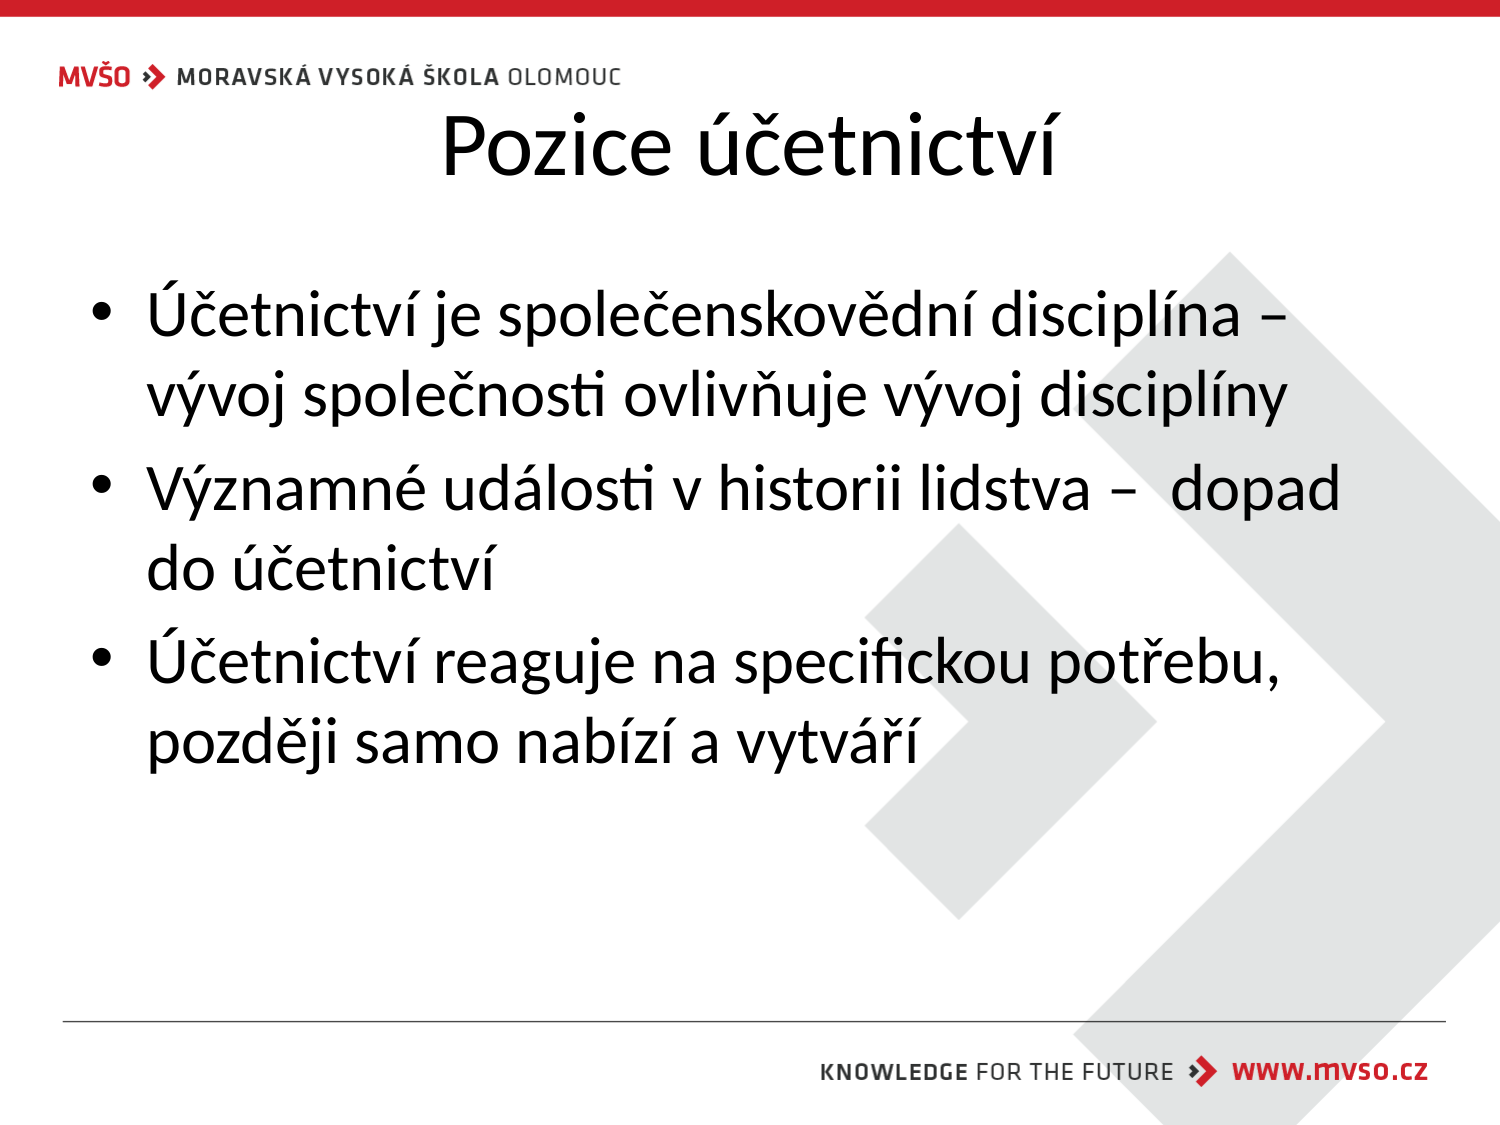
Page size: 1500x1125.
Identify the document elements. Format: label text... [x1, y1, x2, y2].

picture [0, 0, 1500, 1125]
title Pozice účetnictví [75, 45, 1425, 233]
list Účetnictví je společenskovědní disciplína – vývoj společnosti ovlivňuje vývoj disciplíny Významné události v historii lidstva – dopad do účetnictví Účetnictví reaguje na specifickou potřebu, později samo nabízí a vytváří [75, 262, 1425, 1005]
